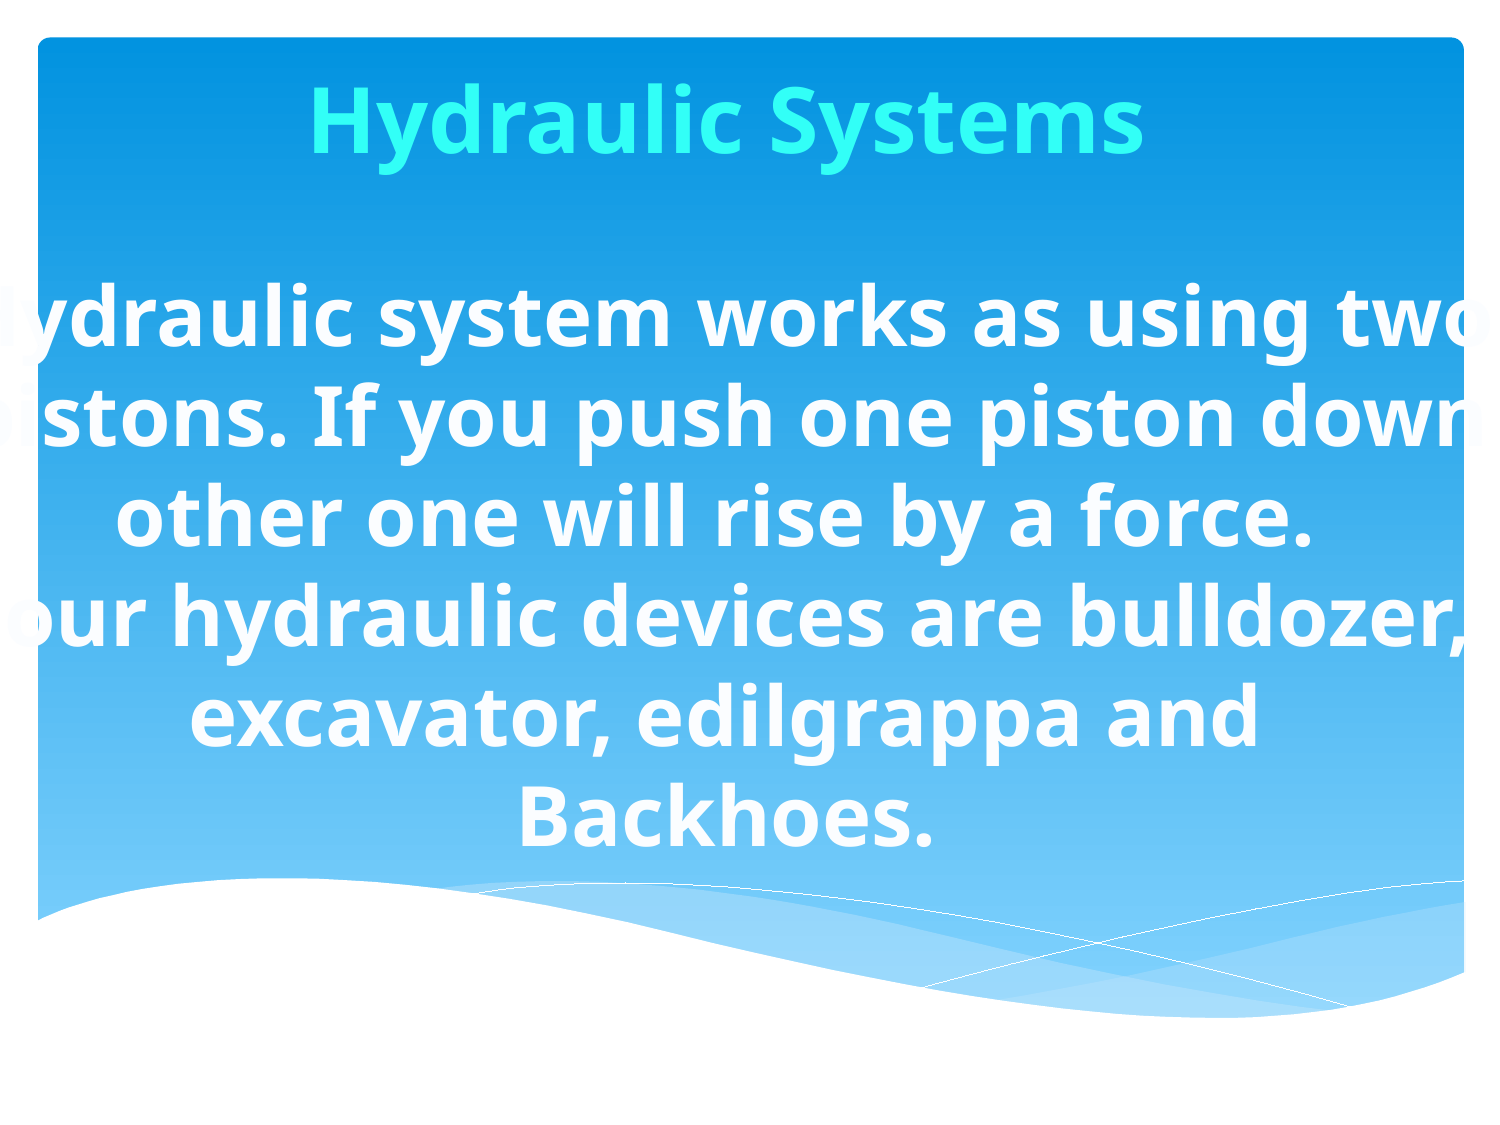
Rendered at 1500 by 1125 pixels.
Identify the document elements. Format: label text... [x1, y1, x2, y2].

text_box Hydraulic Systems [291, 54, 1162, 180]
text_box Hydraulic system works as using two pistons. If you push one piston down other one will rise by a force. Four hydraulic devices are bulldozer, excavator, edilgrappa and Backhoes. [0, 255, 1500, 871]
